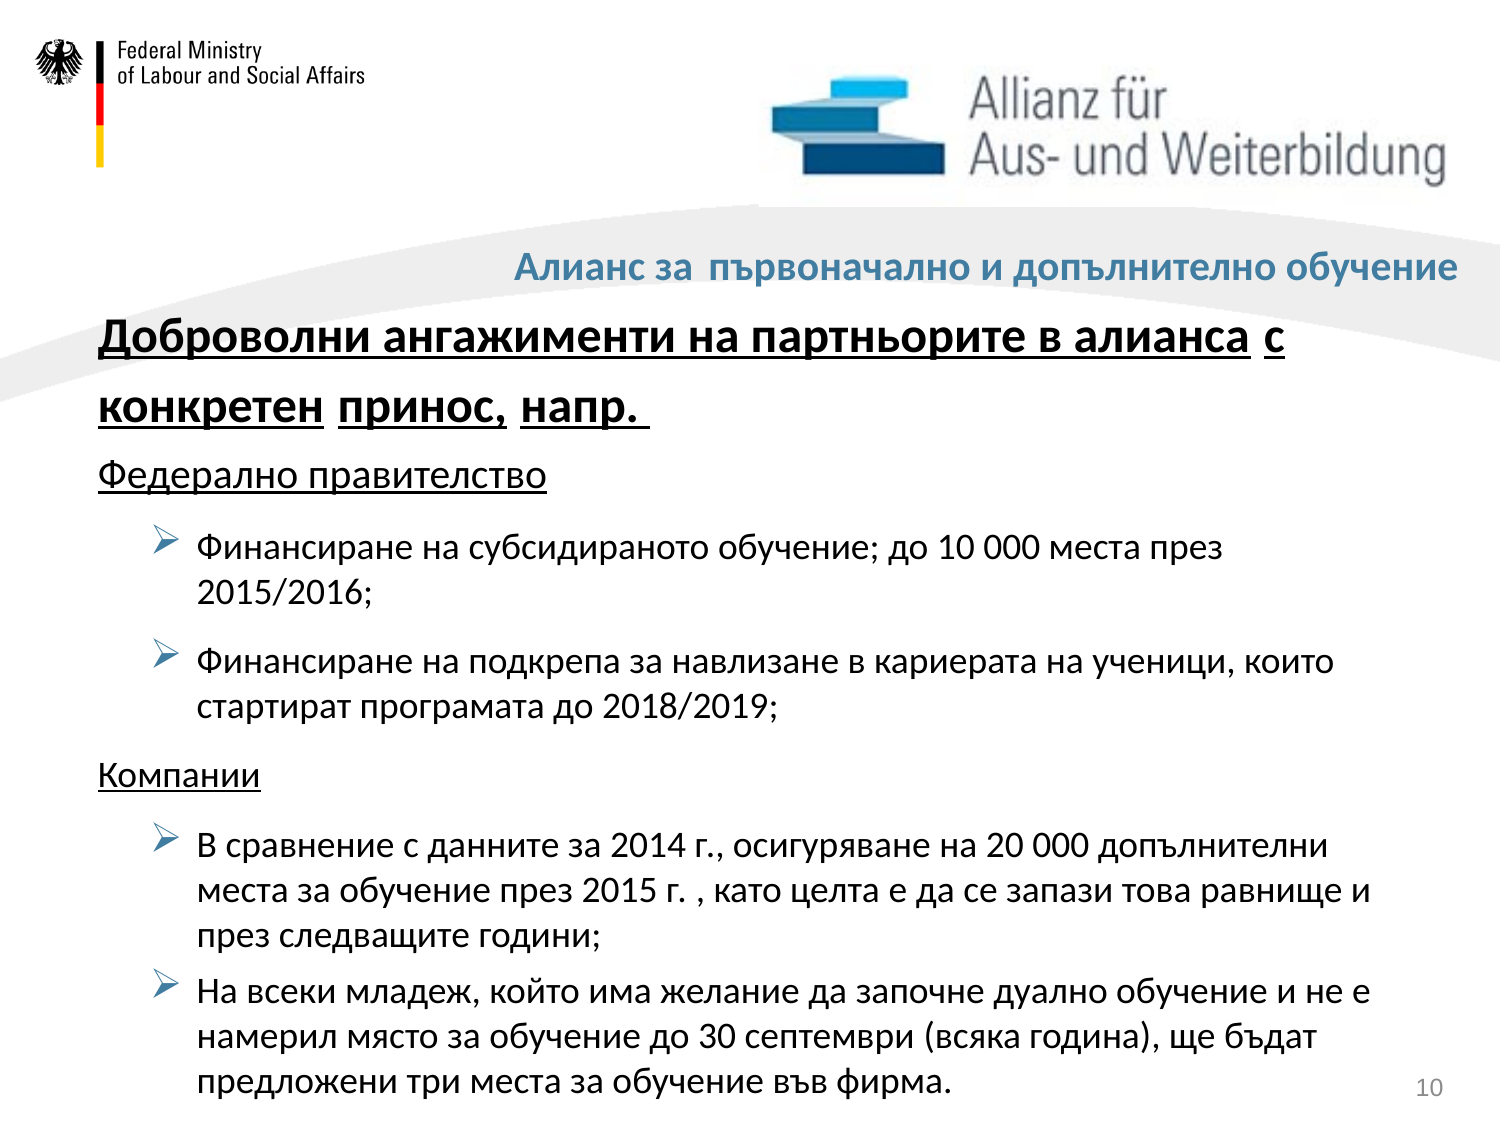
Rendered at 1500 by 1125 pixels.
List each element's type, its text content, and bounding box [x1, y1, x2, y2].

picture [0, 0, 1500, 1112]
slide_number 10 [1305, 1057, 1459, 1117]
title Алианс за първоначално и допълнително обучение [400, 213, 1459, 280]
list Доброволни ангажименти на партньорите в алианса с конкретен принос, напр. Федерално правителство Финансиране на субсидираното обучение; до 10 000 места през 2015/2016; Финансиране на подкрепа за навлизане в кариерата на ученици, които стартират програмата до 2018/2019; Компании В сравнение с данните за 2014 г., осигуряване на 20 000 допълнителни места за обучение през 2015 г. , като целта е да се запази това равнище и през следващите години; На всеки младеж, който има желание да започне дуално обучение и не е намерил място за обучение до 30 септември (всяка година), ще бъдат предложени три места за обучение във фирма. [82, 286, 1412, 1098]
